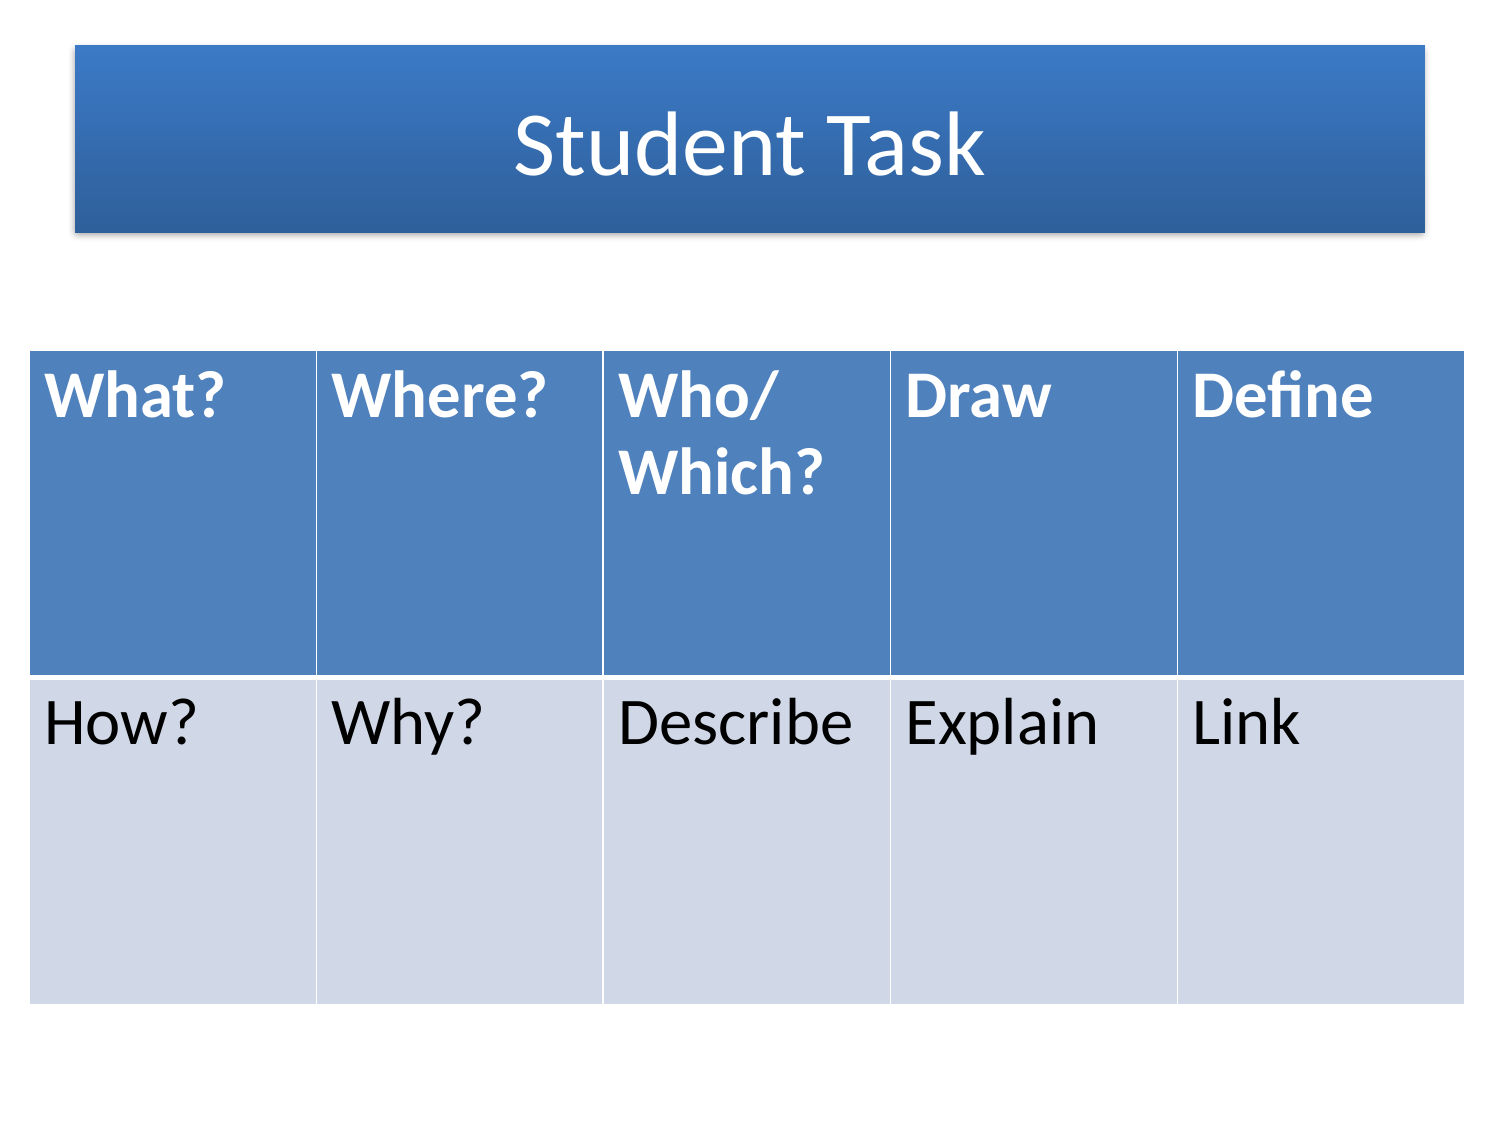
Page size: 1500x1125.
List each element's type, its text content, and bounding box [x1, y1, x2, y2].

table_cell Describe [604, 680, 890, 1004]
table_cell Why? [317, 680, 602, 1004]
table_cell How? [30, 680, 316, 1004]
table_cell Link [1178, 680, 1464, 1004]
table_header Define [1178, 351, 1464, 675]
table_header Draw [891, 351, 1177, 675]
table_header Who/ Which? [604, 351, 890, 675]
title Student Task [75, 45, 1425, 233]
table_cell Explain [891, 680, 1177, 1004]
table_header Where? [317, 351, 602, 675]
table_header What? [30, 351, 316, 675]
